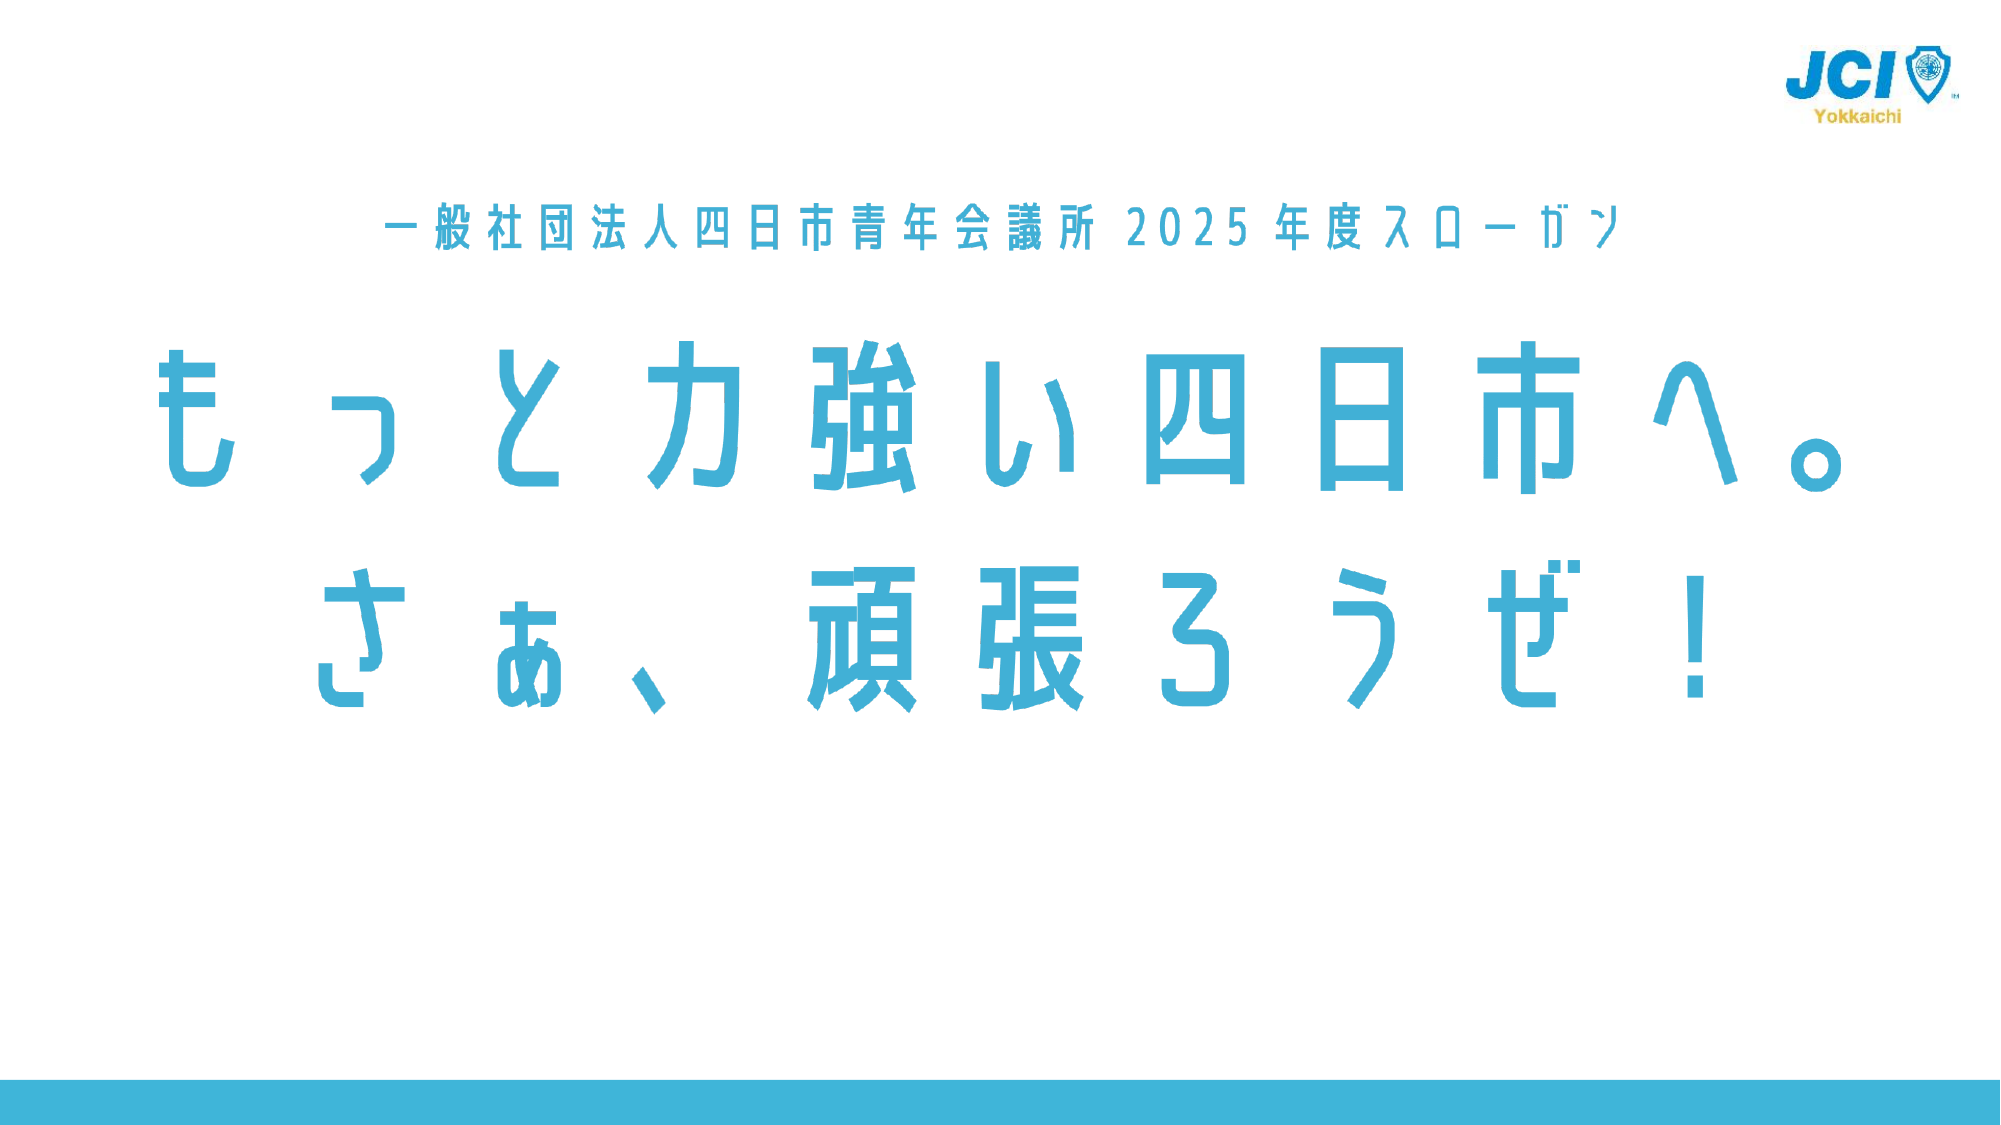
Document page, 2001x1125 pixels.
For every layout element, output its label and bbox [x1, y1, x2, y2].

picture [159, 200, 1841, 715]
picture [1784, 45, 1961, 124]
